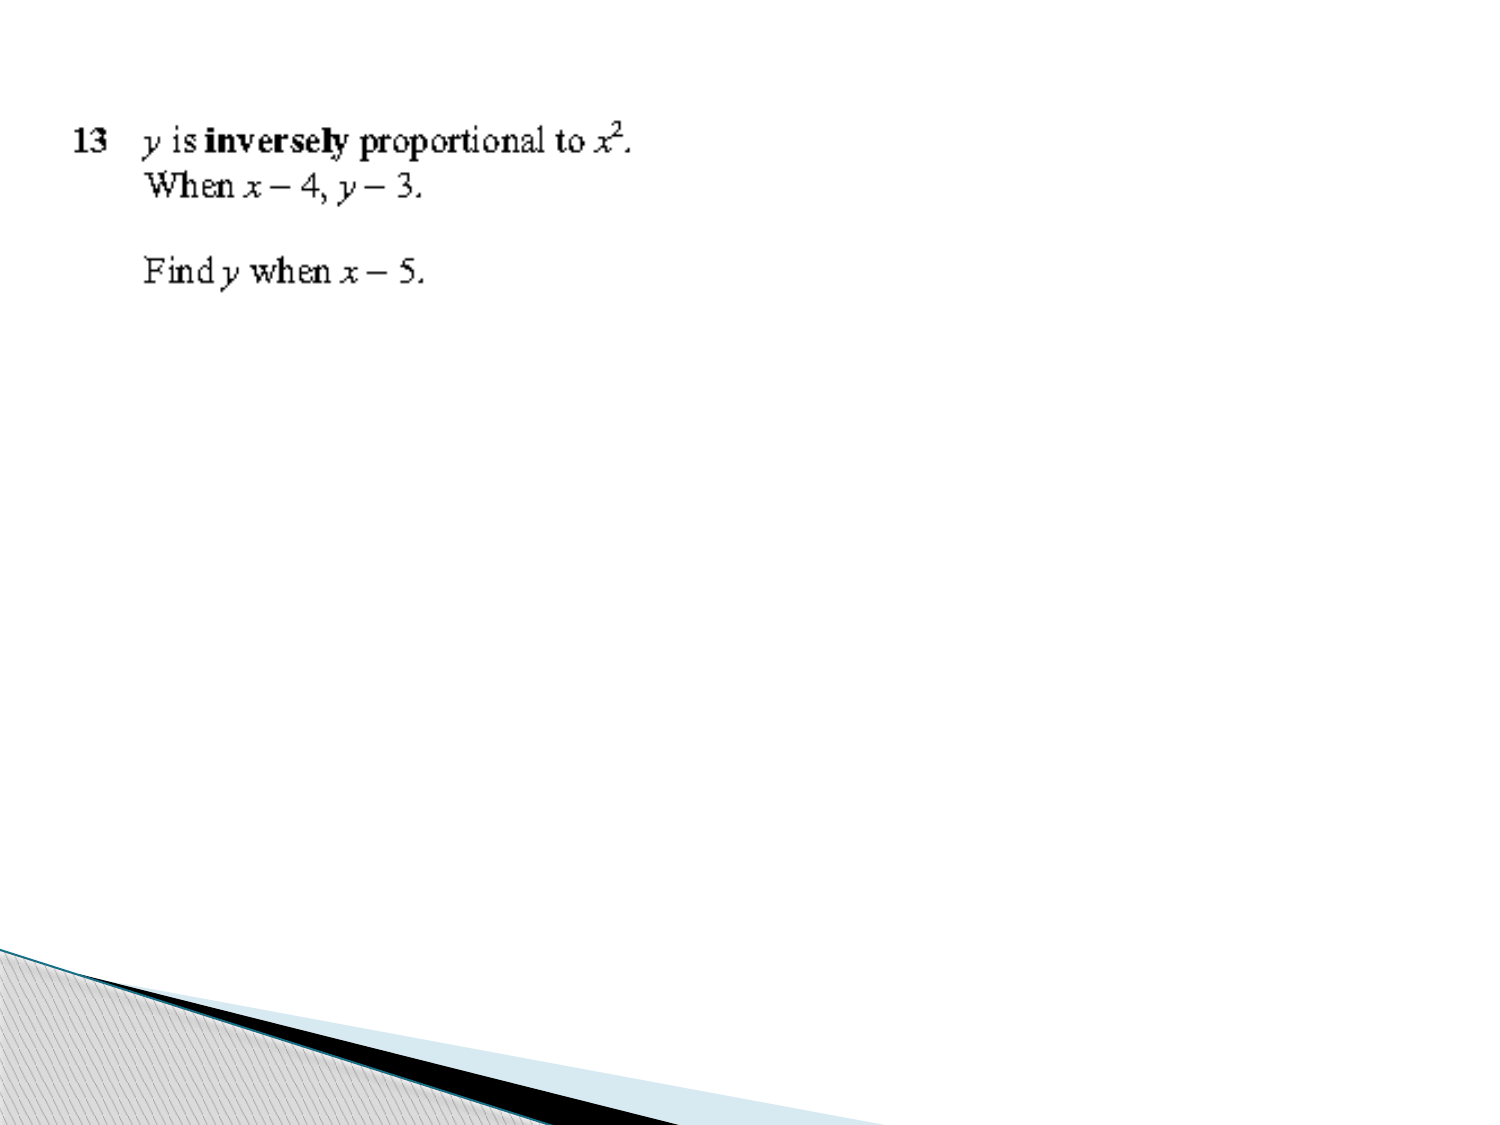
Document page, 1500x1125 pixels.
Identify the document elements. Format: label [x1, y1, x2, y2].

picture [18, 99, 1500, 476]
